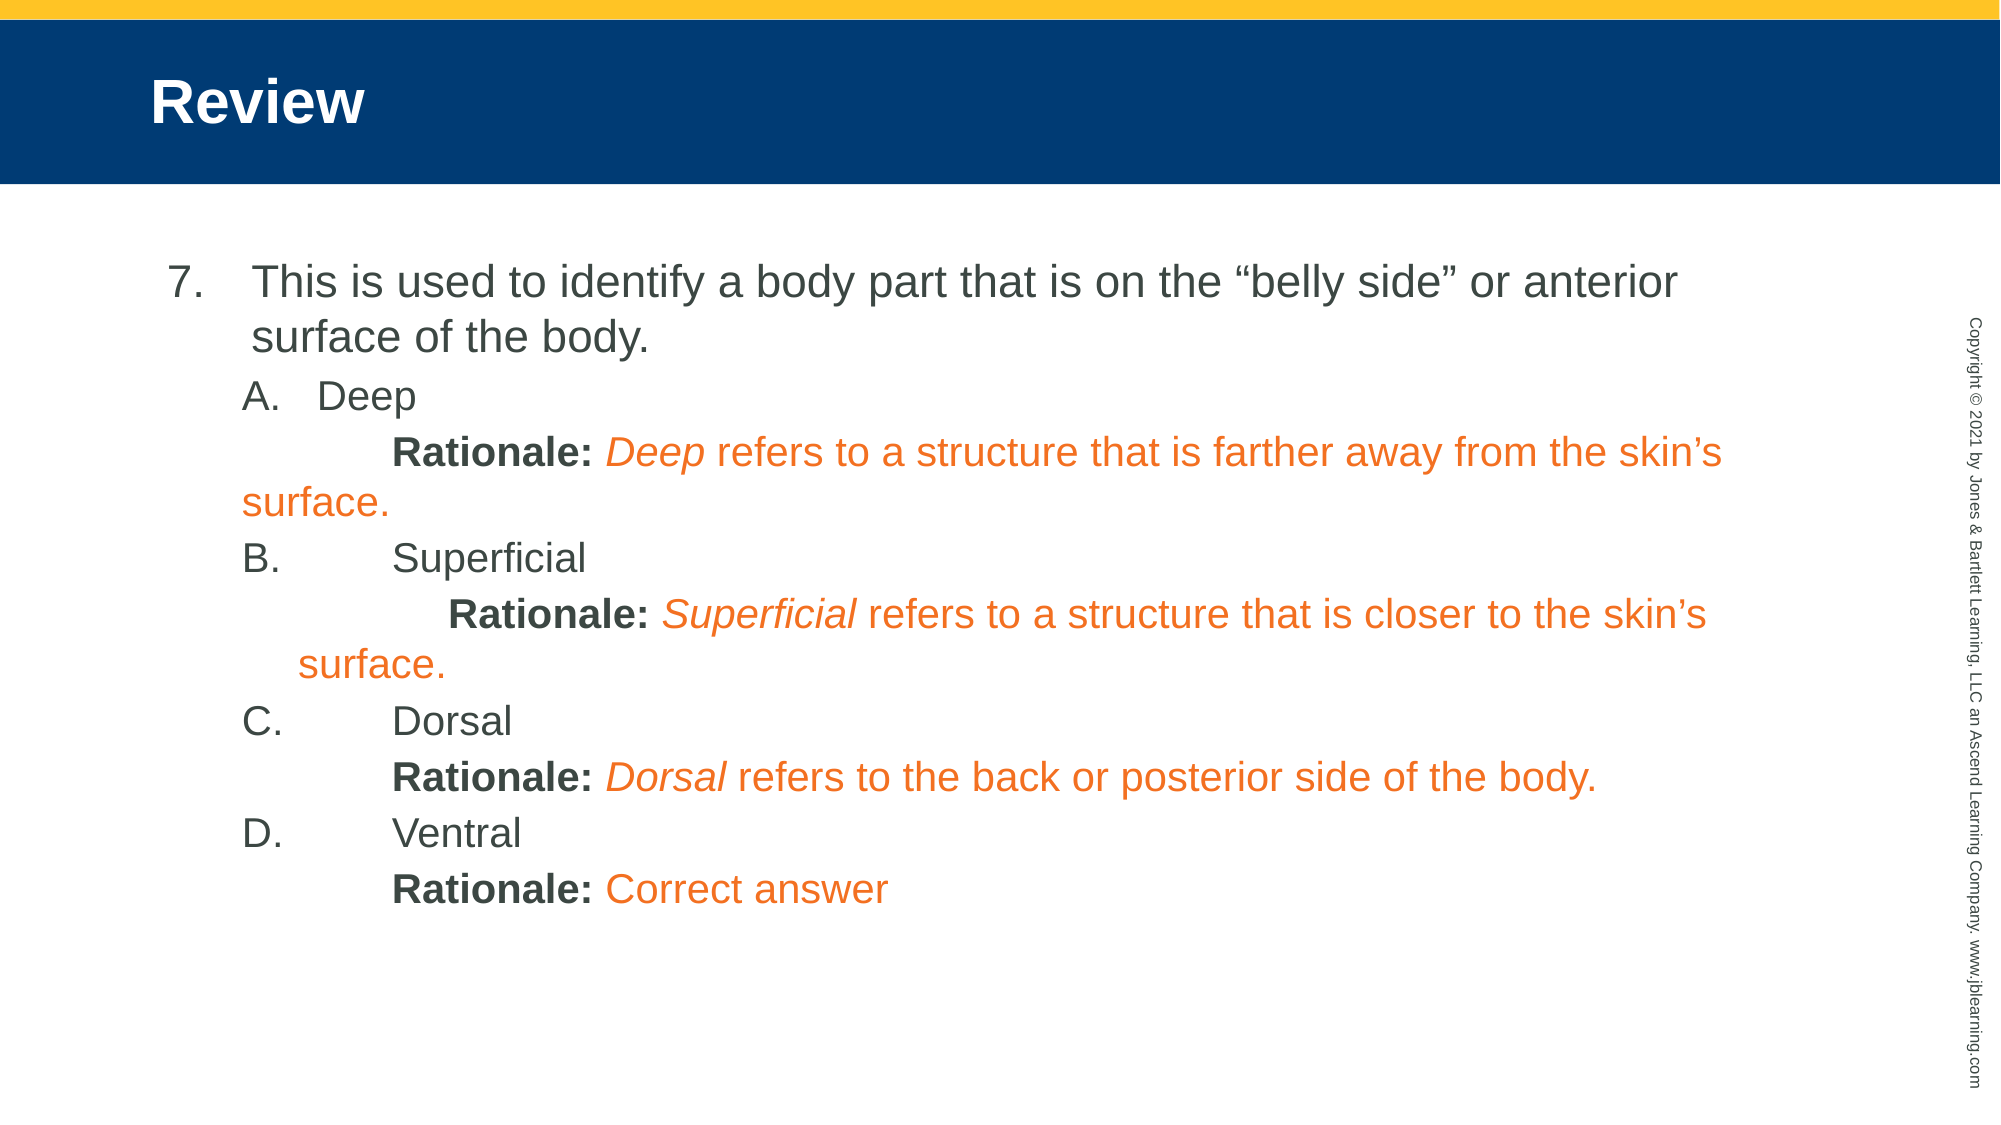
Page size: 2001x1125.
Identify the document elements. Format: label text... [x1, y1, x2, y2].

title Review [0, 19, 2000, 185]
list This is used to identify a body part that is on the “belly side” or anterior surface of the body. Deep Rationale: Deep refers to a structure that is farther away from the skin’s surface. B. Superficial Rationale: Superficial refers to a structure that is closer to the skin’s surface. C. Dorsal Rationale: Dorsal refers to the back or posterior side of the body. D. Ventral Rationale: Correct answer [151, 244, 1840, 1016]
